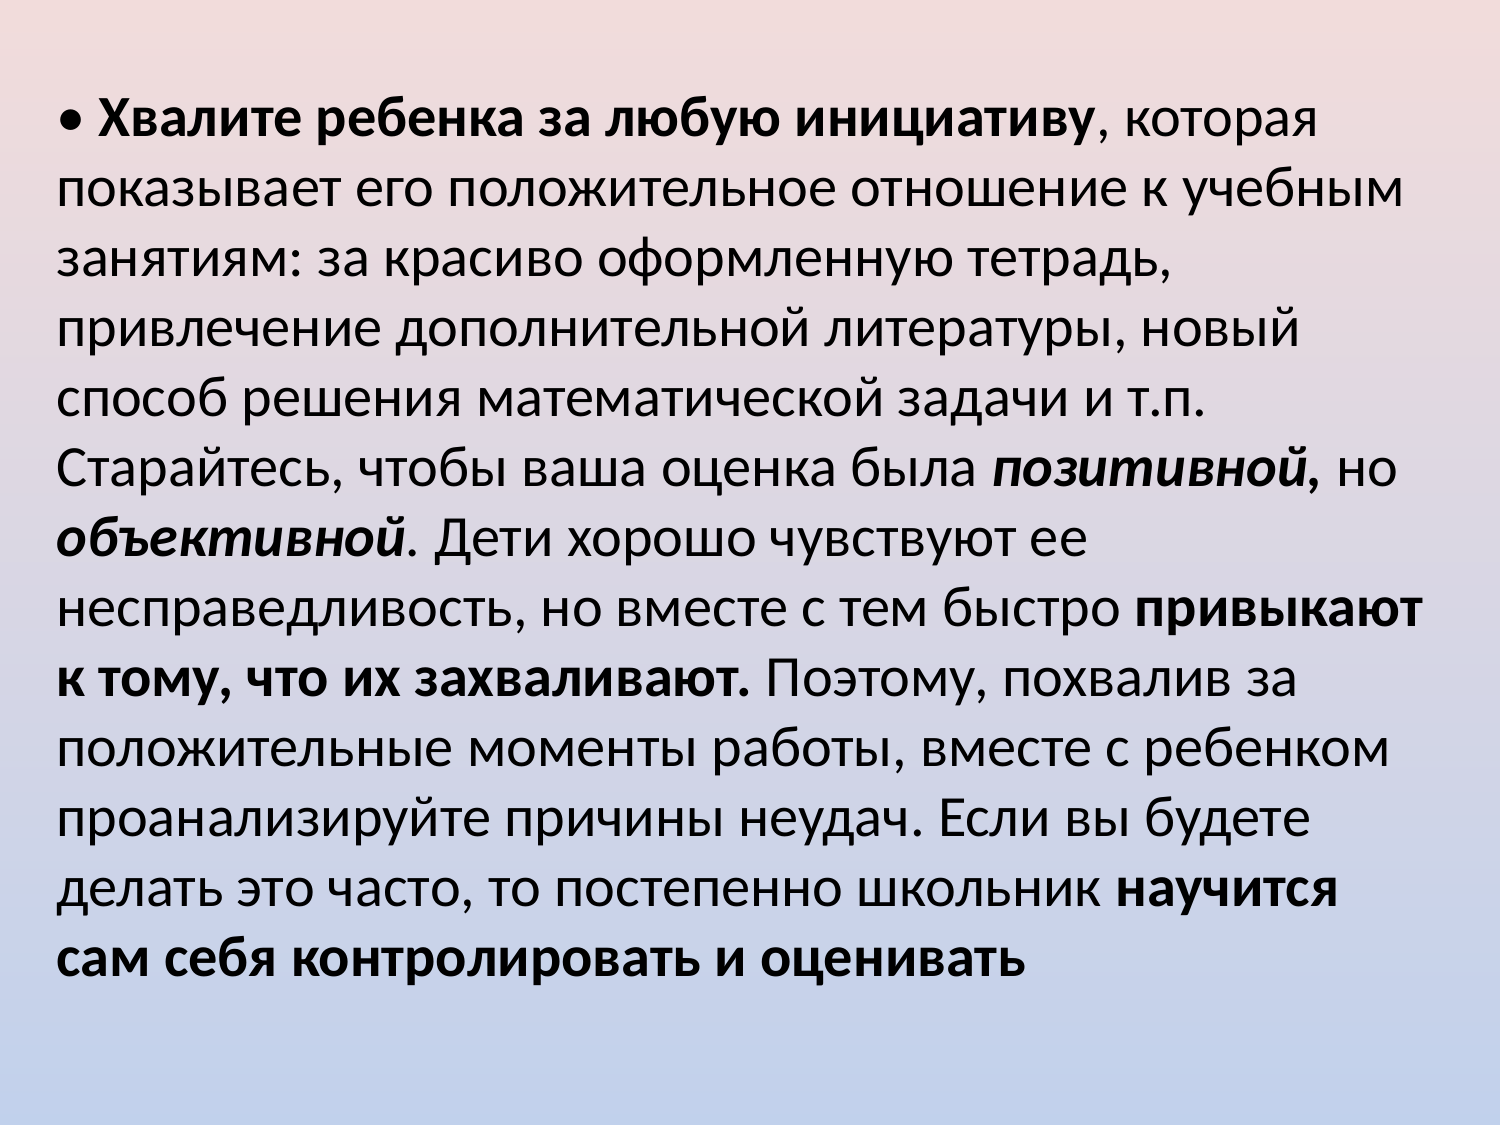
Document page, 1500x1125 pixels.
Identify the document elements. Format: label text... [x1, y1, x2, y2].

text_box • Хвалите ребенка за любую инициативу, которая показывает его положительное отношение к учебным занятиям: за красиво оформленную тетрадь, привлечение дополнительной литературы, новый способ решения математической задачи и т.п. Старайтесь, чтобы ваша оценка была позитивной, но объективной. Дети хорошо чувствуют ее несправедливость, но вместе с тем быстро привыкают к тому, что их захваливают. Поэтому, похвалив за положительные моменты работы, вместе с ребенком проанализируйте причины неудач. Если вы будете делать это часто, то постепенно школьник научится сам себя контролировать и оценивать [41, 70, 1459, 996]
